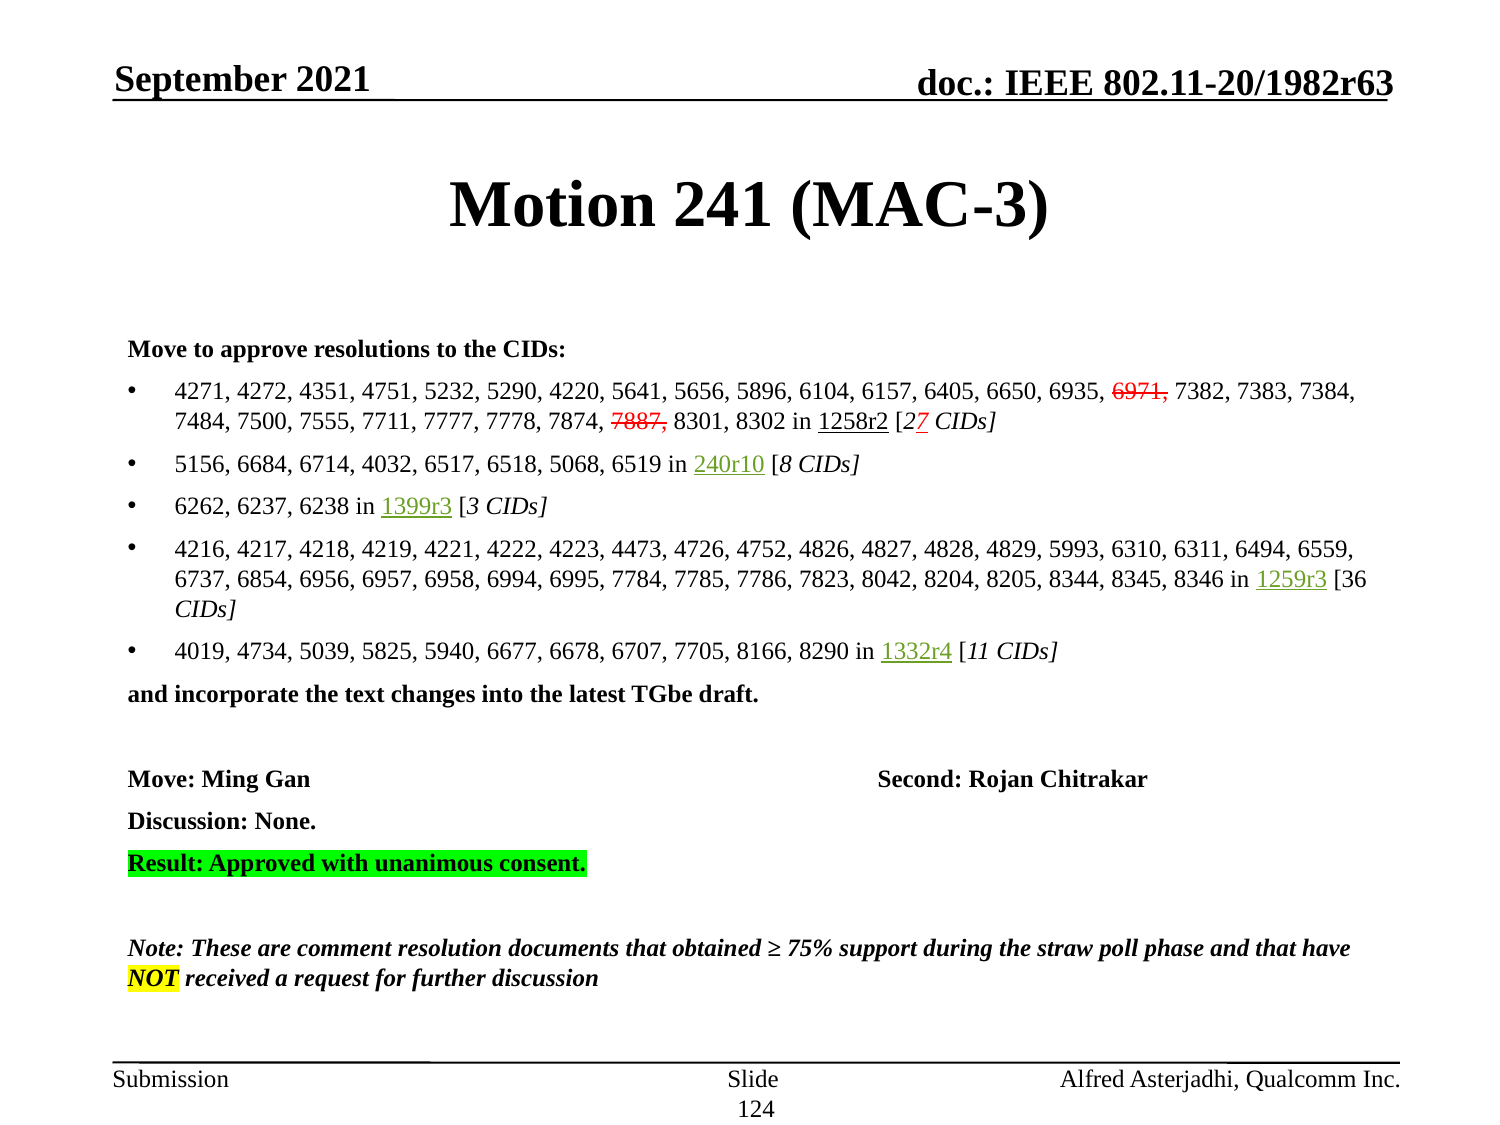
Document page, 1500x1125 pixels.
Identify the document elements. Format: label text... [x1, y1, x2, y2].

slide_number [114, 54, 423, 100]
title Motion 241 (MAC-3) [112, 112, 1388, 288]
slide_number Slide 124 [712, 1061, 800, 1123]
footer Alfred Asterjadhi, Qualcomm Inc. [878, 1061, 1402, 1093]
list Move to approve resolutions to the CIDs: 4271, 4272, 4351, 4751, 5232, 5290, 4220, 5641, 5656, 5896, 6104, 6157, 6405, 6650, 6935, 6971, 7382, 7383, 7384, 7484, 7500, 7555, 7711, 7777, 7778, 7874, 7887, 8301, 8302 in 1258r2 [27 CIDs] 5156, 6684, 6714, 4032, 6517, 6518, 5068, 6519 in 240r10 [8 CIDs] 6262, 6237, 6238 in 1399r3 [3 CIDs] 4216, 4217, 4218, 4219, 4221, 4222, 4223, 4473, 4726, 4752, 4826, 4827, 4828, 4829, 5993, 6310, 6311, 6494, 6559, 6737, 6854, 6956, 6957, 6958, 6994, 6995, 7784, 7785, 7786, 7823, 8042, 8204, 8205, 8344, 8345, 8346 in 1259r3 [36 CIDs] 4019, 4734, 5039, 5825, 5940, 6677, 6678, 6707, 7705, 8166, 8290 in 1332r4 [11 CIDs] and incorporate the text changes into the latest TGbe draft. Move: Ming Gan Second: Rojan Chitrakar Discussion: None. Result: Approved with unanimous consent. Note: These are comment resolution documents that obtained ≥ 75% support during the straw poll phase and that have NOT received a request for further discussion [112, 324, 1388, 1063]
